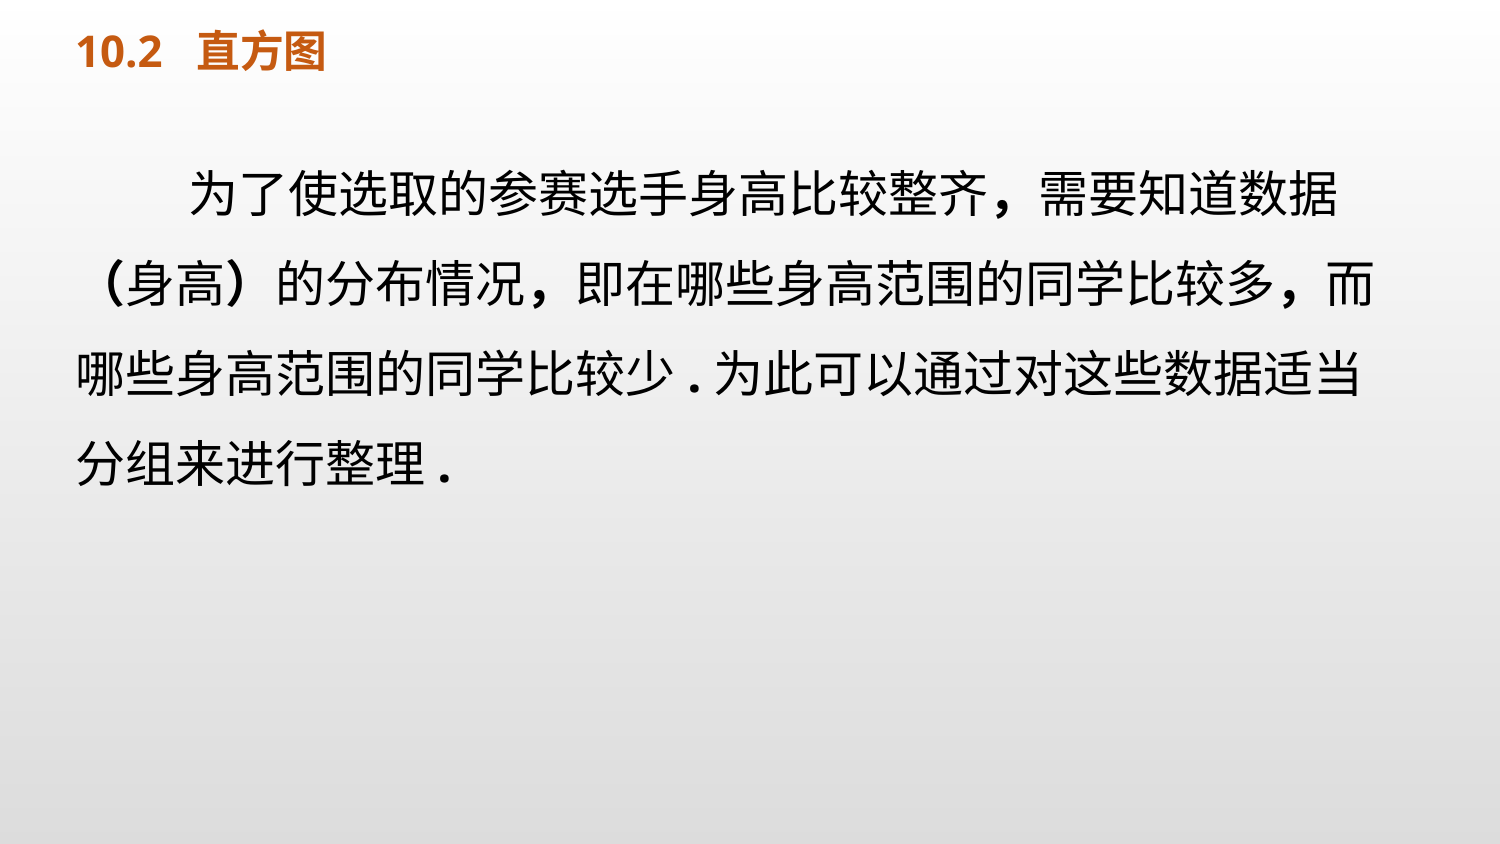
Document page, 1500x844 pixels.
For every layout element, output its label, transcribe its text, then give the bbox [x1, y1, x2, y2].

text_box [64, 120, 1453, 222]
text_box 10.2 直方图 [64, 17, 1272, 82]
text_box 为了使选取的参赛选手身高比较整齐，需要知道数据（身高）的分布情况，即在哪些身高范围的同学比较多，而哪些身高范围的同学比较少.为此可以通过对这些数据适当分组来进行整理. [64, 127, 1410, 796]
